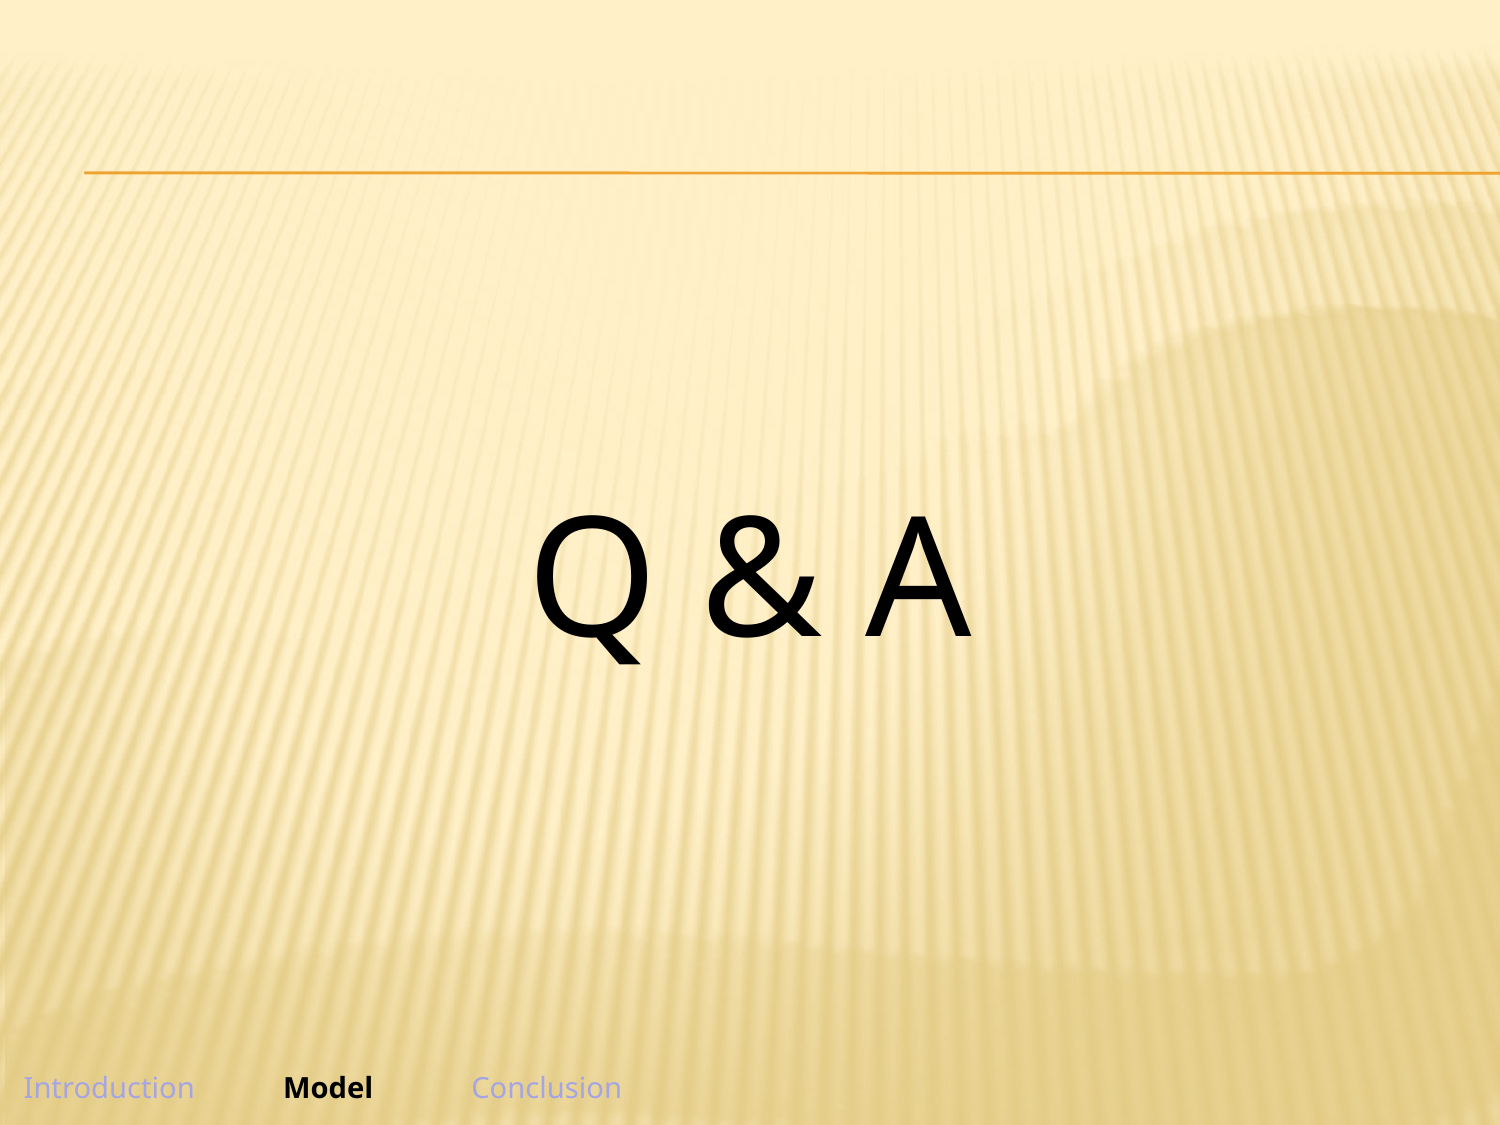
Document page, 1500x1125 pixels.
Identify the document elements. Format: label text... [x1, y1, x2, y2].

text_box Q & A [412, 462, 1088, 678]
text_box Conclusion [437, 1061, 656, 1112]
text_box Introduction [0, 1061, 219, 1112]
text_box Model [219, 1061, 437, 1112]
